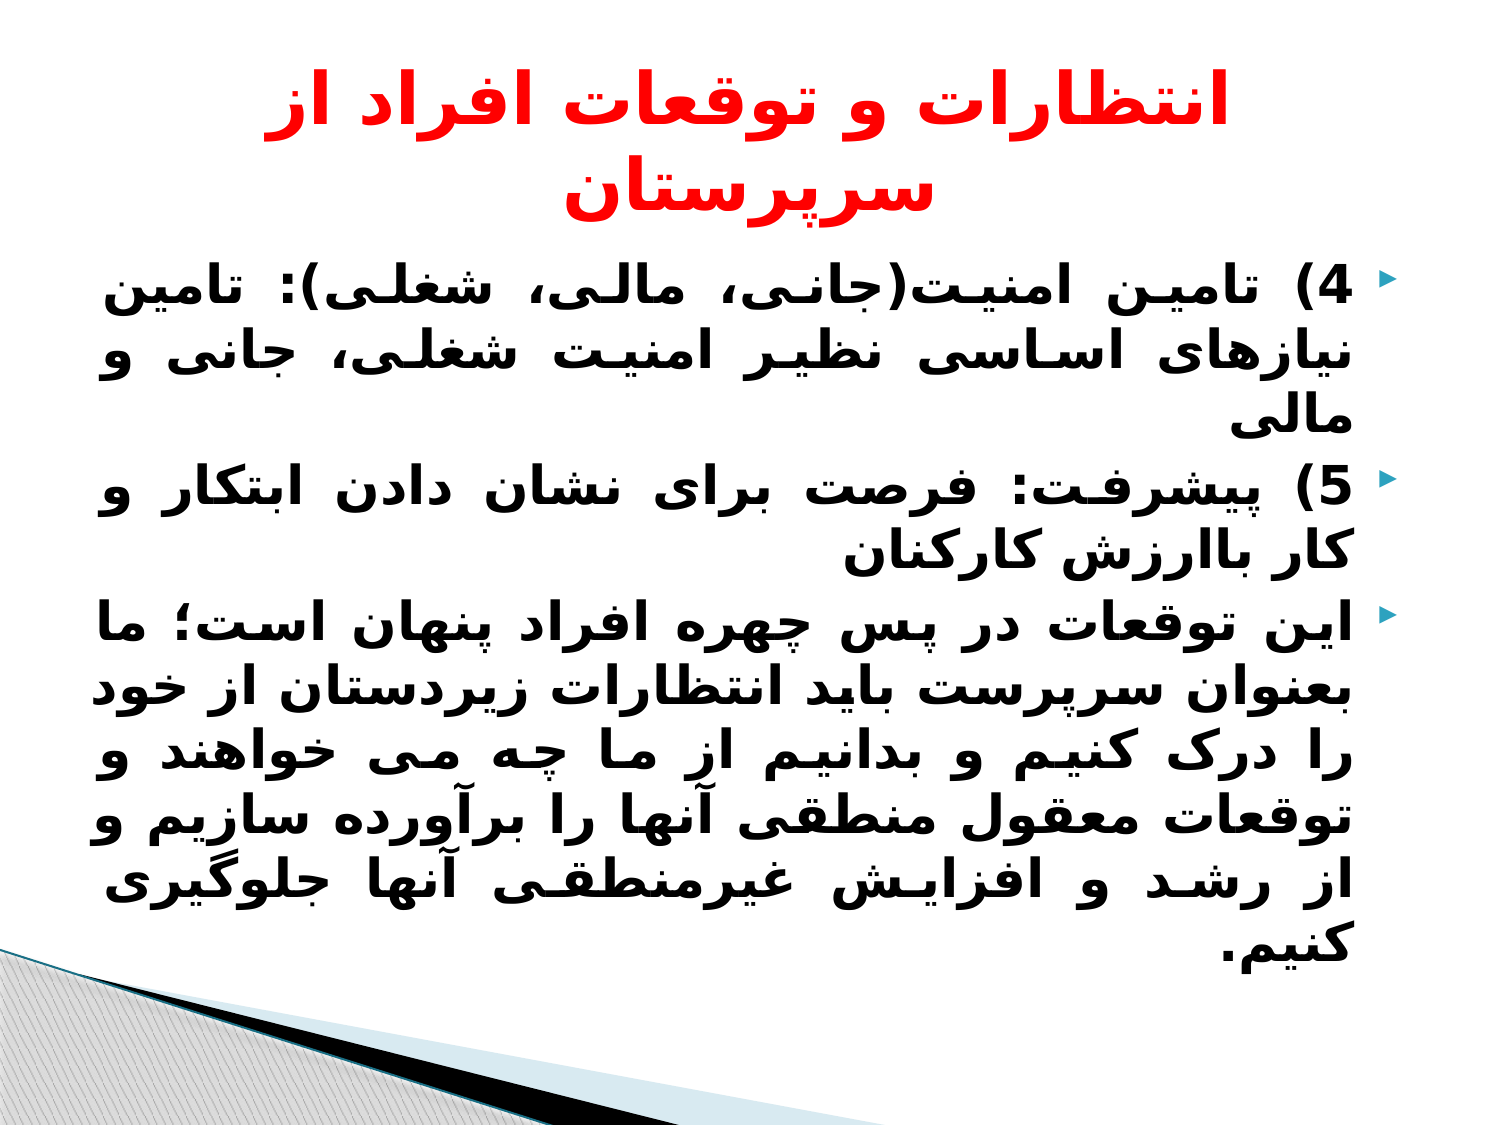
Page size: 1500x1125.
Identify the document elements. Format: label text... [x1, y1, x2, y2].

title انتظارات و توقعات افراد از سرپرستان [75, 45, 1425, 233]
list 4) تامین امنیت(جانی، مالی، شغلی): تامین نیازهای اساسی نظیر امنیت شغلی، جانی و مالی 5) پیشرفت: فرصت برای نشان دادن ابتکار و کار باارزش کارکنان این توقعات در پس چهره افراد پنهان است؛ ما بعنوان سرپرست باید انتظارات زیردستان از خود را درک کنیم و بدانیم از ما چه می خواهند و توقعات معقول منطقی آنها را برآورده سازیم و از رشد و افزایش غیرمنطقی آنها جلوگیری کنیم. [75, 243, 1425, 986]
